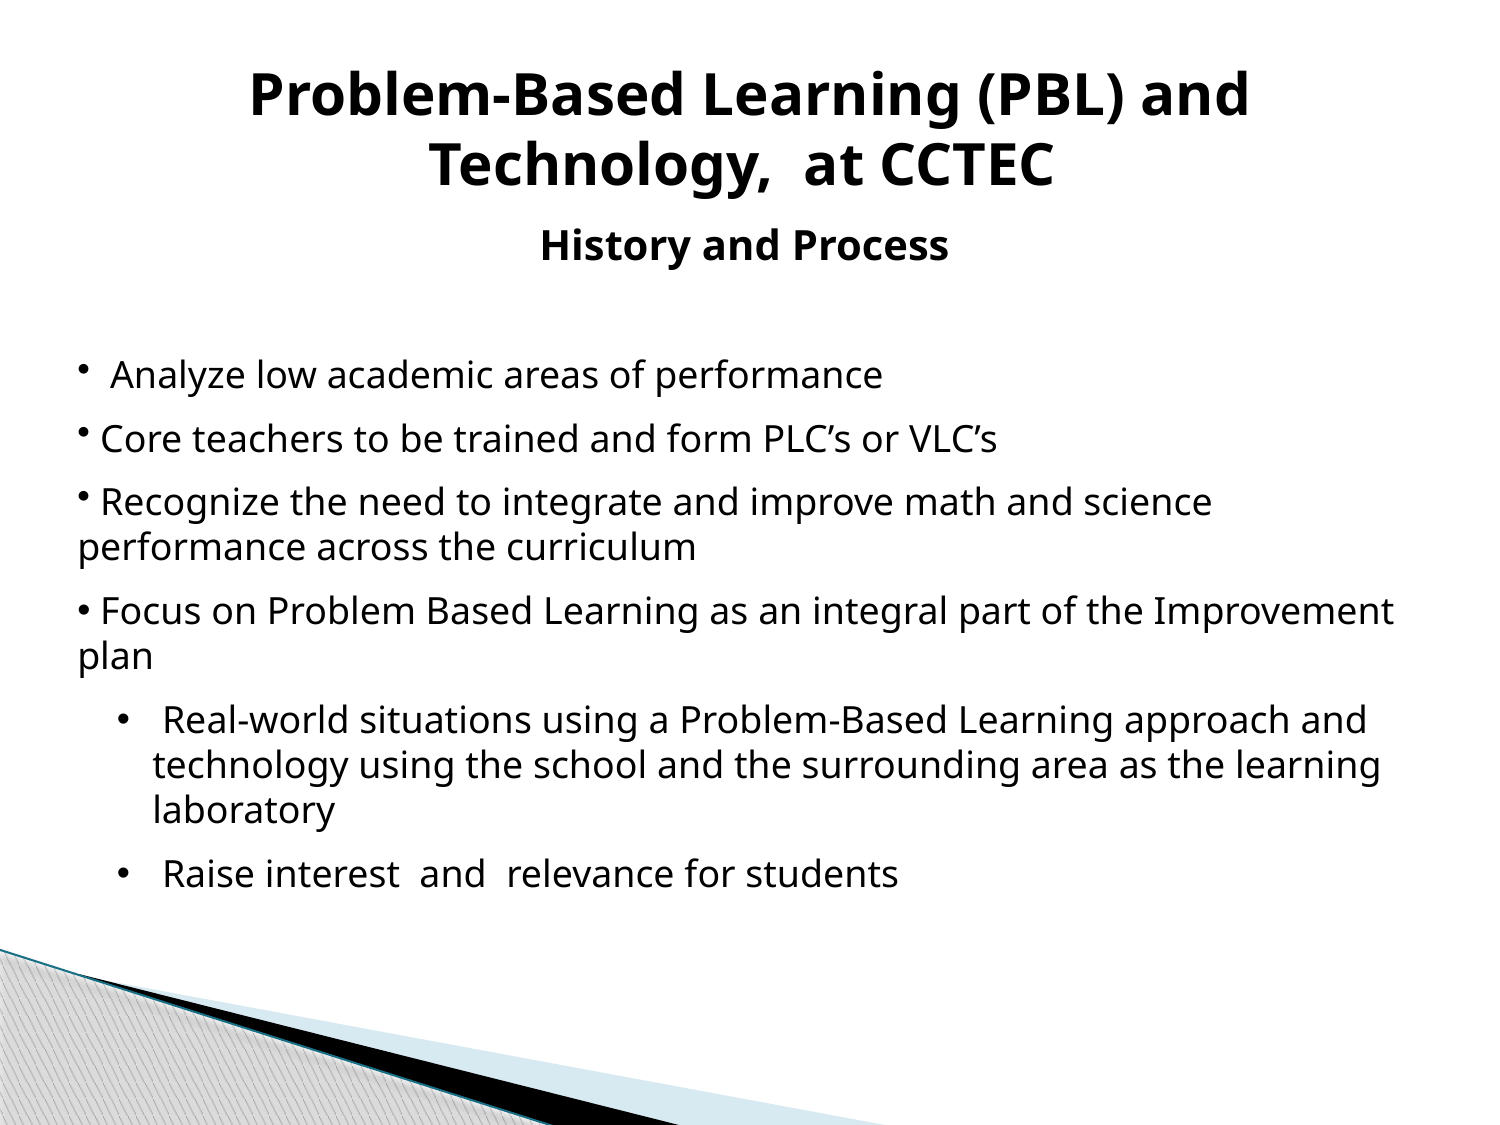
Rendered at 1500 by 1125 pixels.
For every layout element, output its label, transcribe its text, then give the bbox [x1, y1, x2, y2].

text_box Problem-Based Learning (PBL) and Technology, at CCTEC History and Process Analyze low academic areas of performance Core teachers to be trained and form PLC’s or VLC’s Recognize the need to integrate and improve math and science performance across the curriculum Focus on Problem Based Learning as an integral part of the Improvement plan Real-world situations using a Problem-Based Learning approach and technology using the school and the surrounding area as the learning laboratory Raise interest and relevance for students [62, 50, 1438, 1125]
